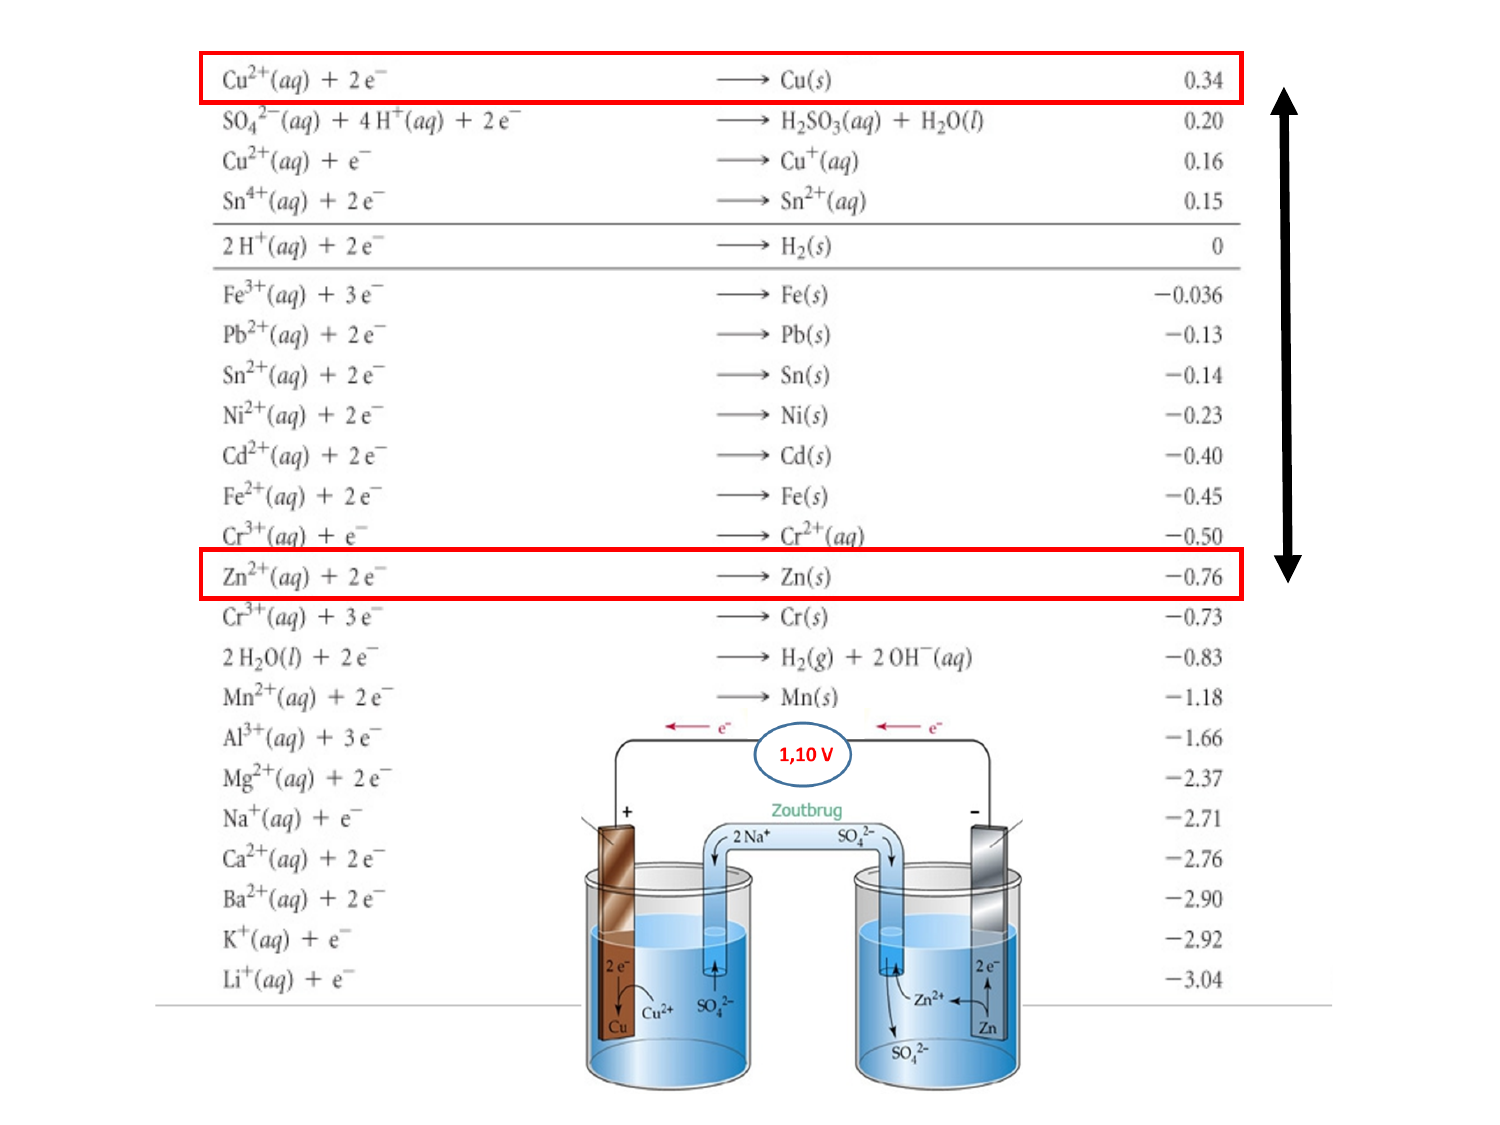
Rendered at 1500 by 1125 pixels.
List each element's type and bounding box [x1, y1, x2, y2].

text_box [1283, 86, 1288, 584]
picture [155, 54, 1333, 1094]
